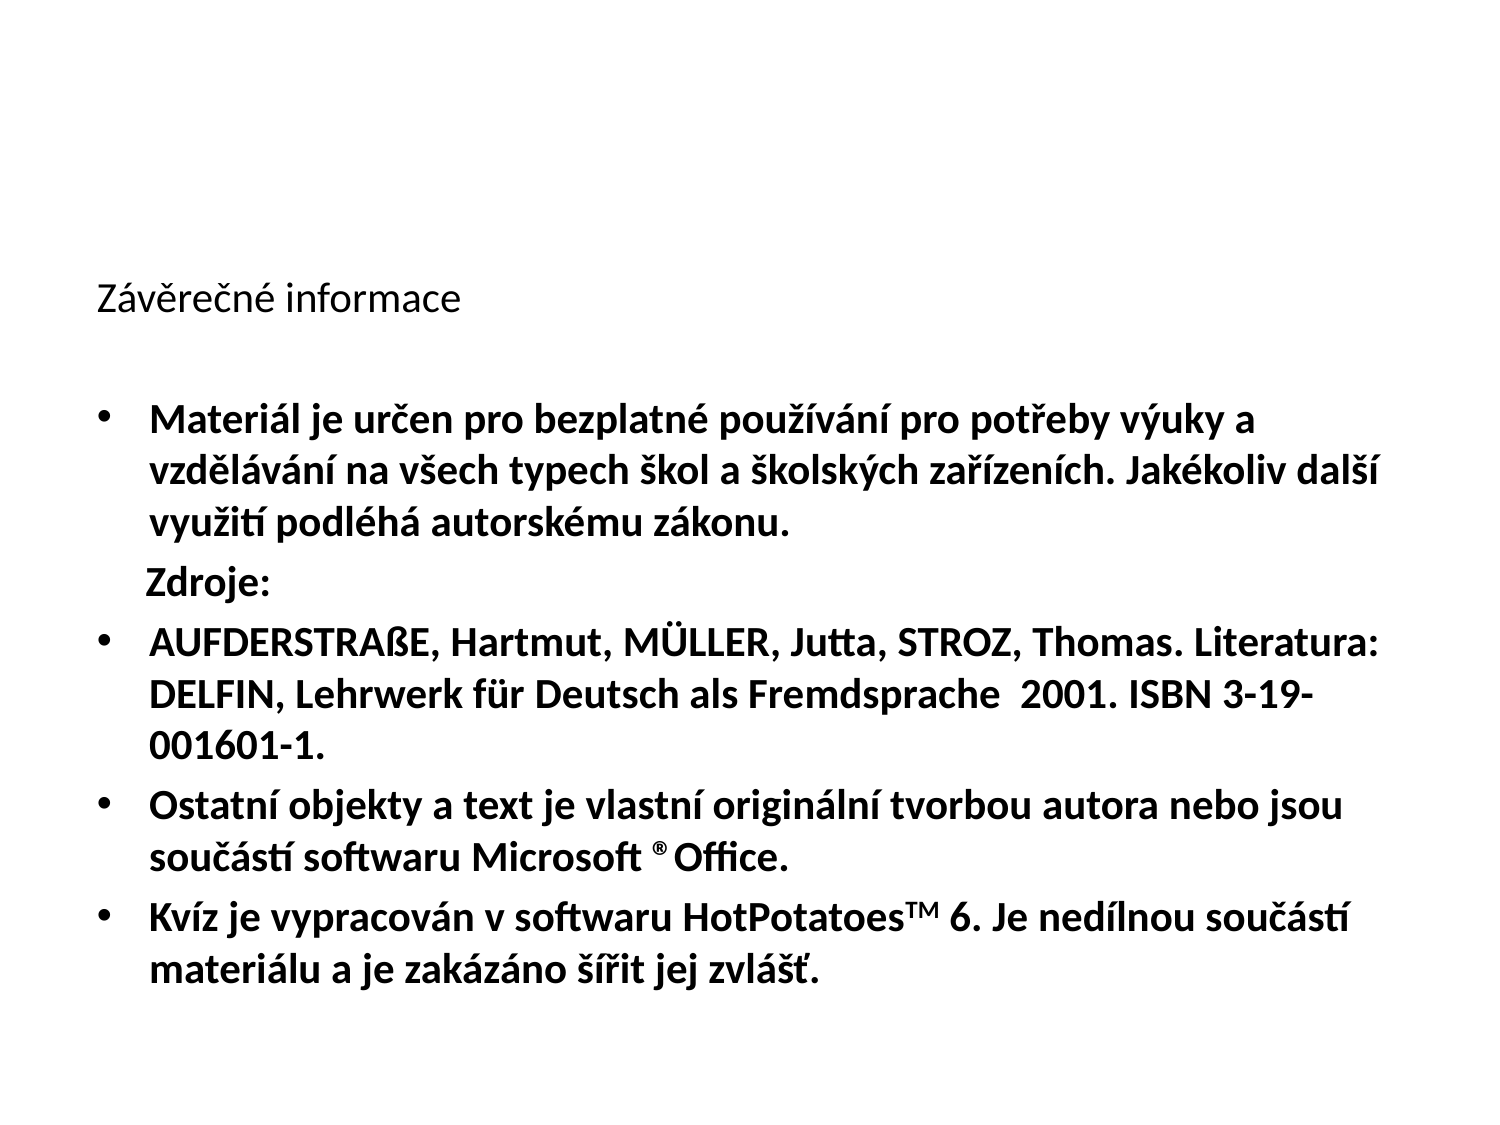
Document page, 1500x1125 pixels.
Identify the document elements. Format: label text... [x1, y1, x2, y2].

list Závěrečné informace Materiál je určen pro bezplatné používání pro potřeby výuky a vzdělávání na všech typech škol a školských zařízeních. Jakékoliv další využití podléhá autorskému zákonu. Zdroje: AUFDERSTRAßE, Hartmut, MÜLLER, Jutta, STROZ, Thomas. Literatura: DELFIN, Lehrwerk für Deutsch als Fremdsprache 2001. ISBN 3-19-001601-1. Ostatní objekty a text je vlastní originální tvorbou autora nebo jsou součástí softwaru Microsoft ®Office. Kvíz je vypracován v softwaru HotPotatoesTM 6. Je nedílnou součástí materiálu a je zakázáno šířit jej zvlášť. [75, 262, 1425, 1005]
